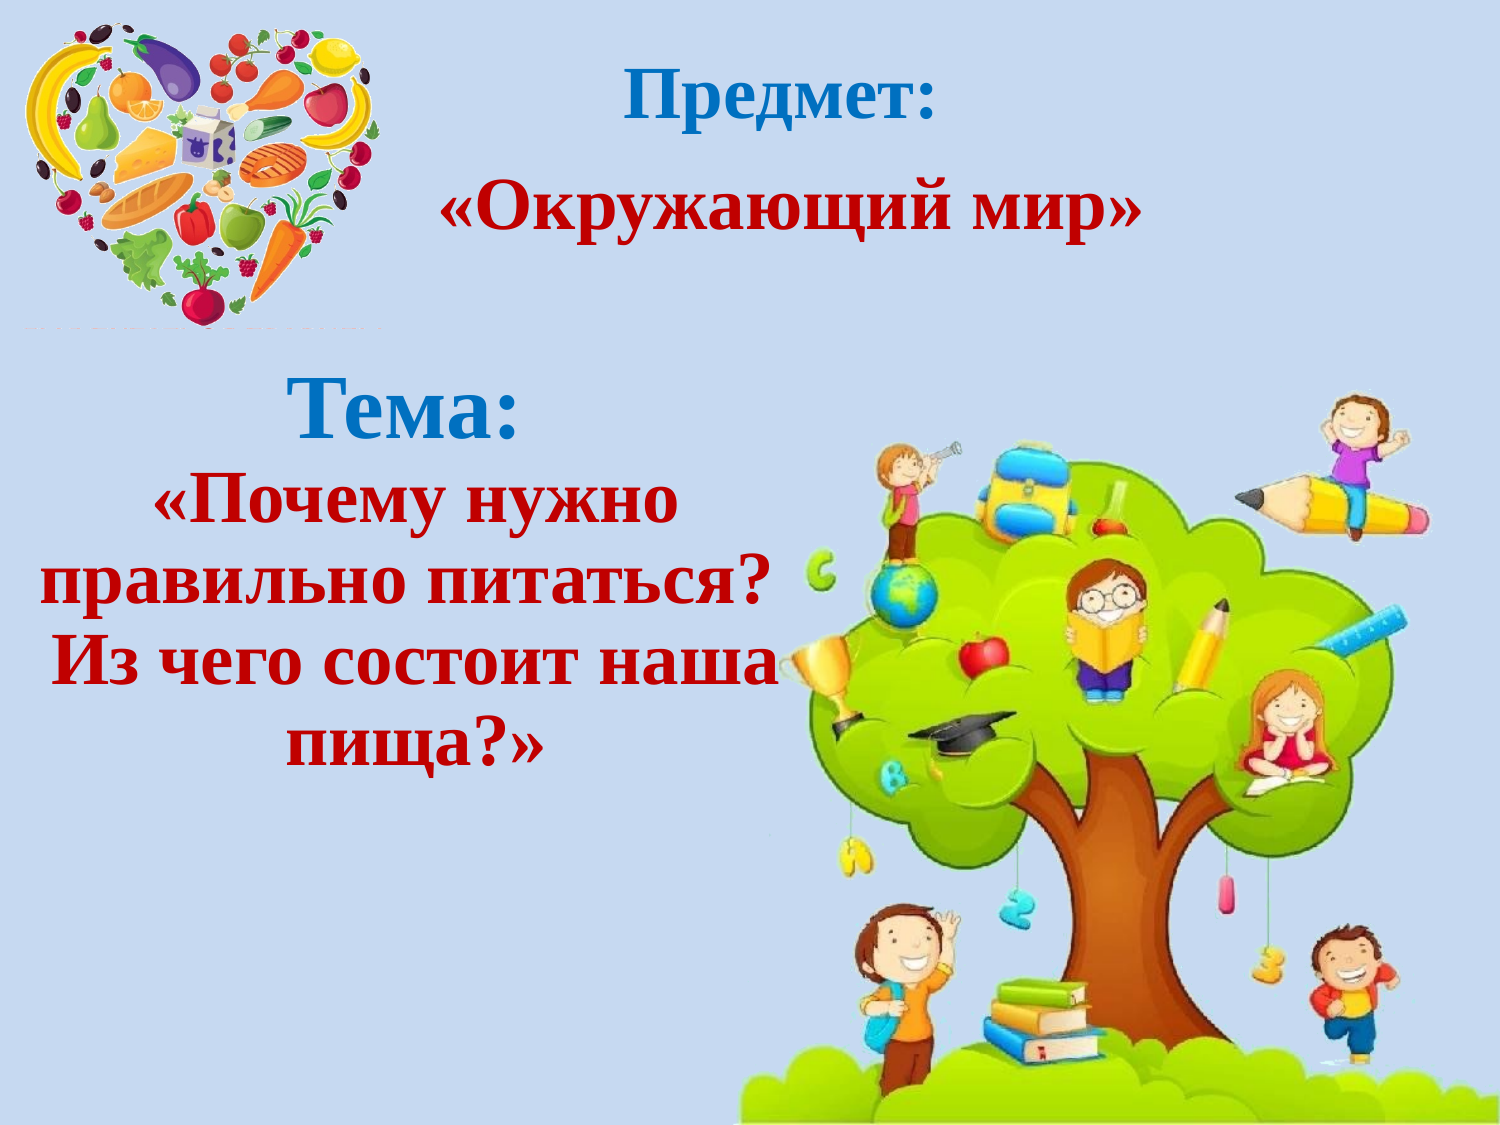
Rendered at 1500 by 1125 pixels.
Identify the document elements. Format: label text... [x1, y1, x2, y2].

text_box Предмет: «Окружающий мир» [385, 46, 1254, 253]
picture [733, 386, 1500, 1125]
picture [23, 23, 382, 329]
text_box Тема: «Почему нужно правильно питаться? Из чего состоит наша пища?» [23, 351, 832, 790]
